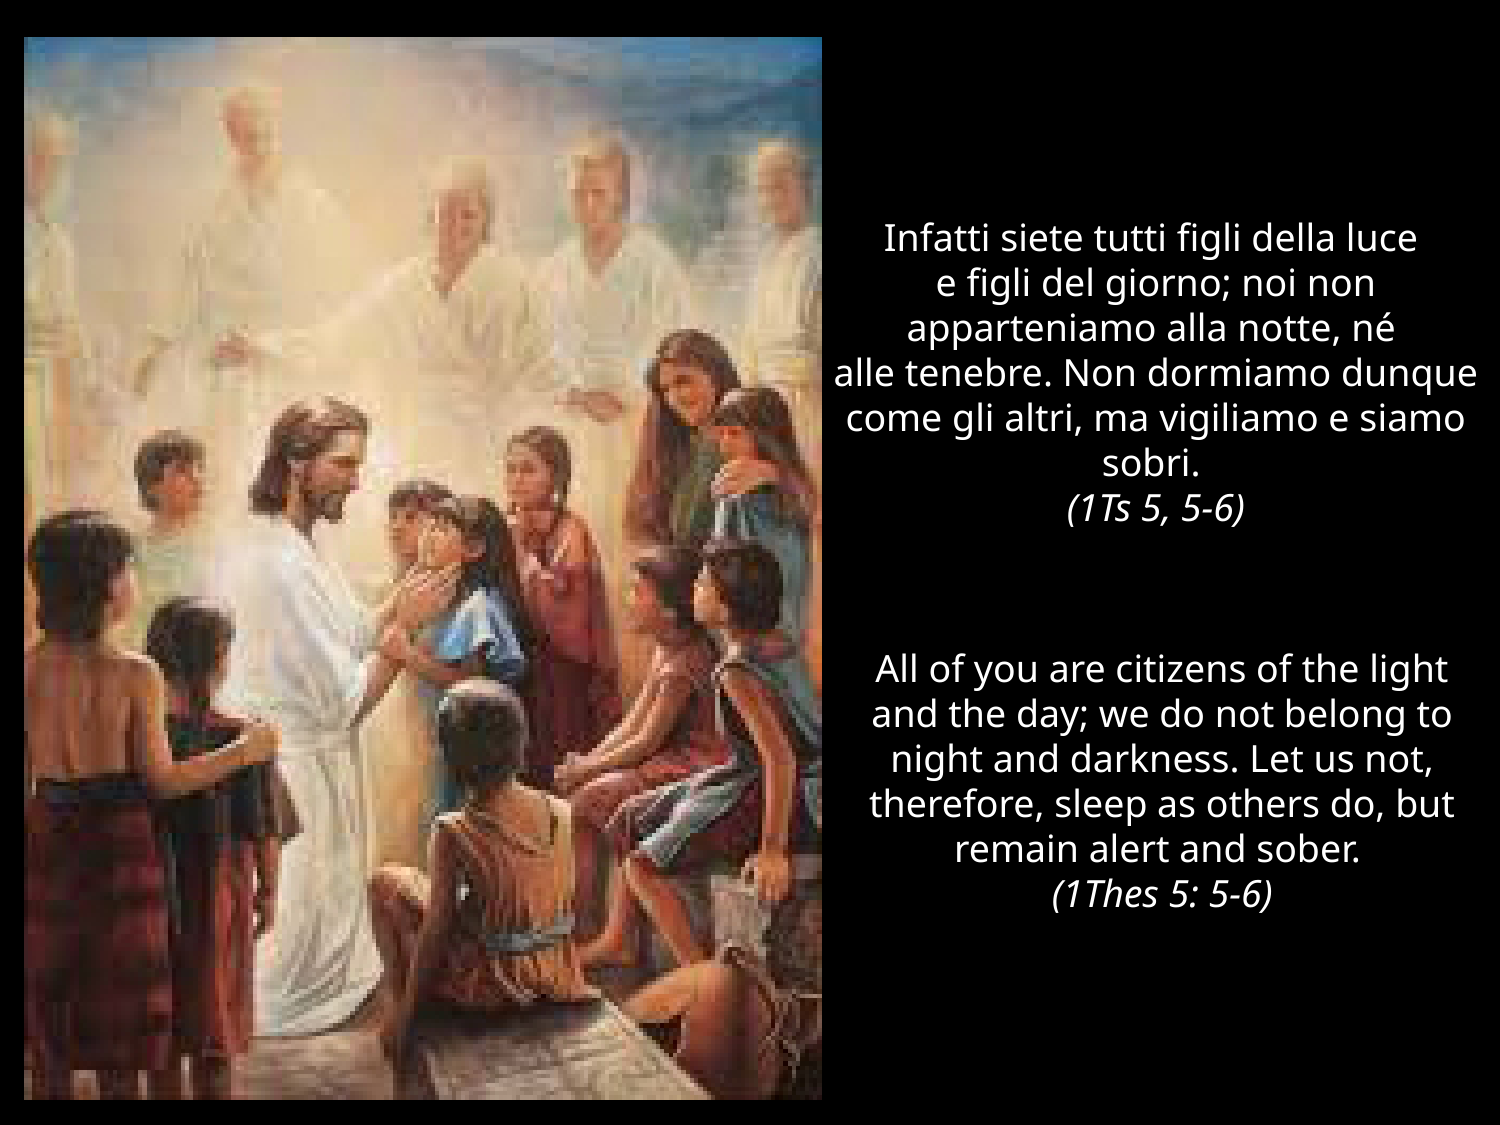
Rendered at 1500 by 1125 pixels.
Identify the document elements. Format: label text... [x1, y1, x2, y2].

picture [24, 37, 822, 1100]
text_box All of you are citizens of the light and the day; we do not belong to night and darkness. Let us not, therefore, sleep as others do, but remain alert and sober. (1Thes 5: 5-6) [824, 637, 1500, 923]
title Infatti siete tutti figli della luce e figli del giorno; noi non apparteniamo alla notte, né alle tenebre. Non dormiamo dunque come gli altri, ma vigiliamo e siamo sobri. (1Ts 5, 5-6) [822, 299, 1500, 488]
